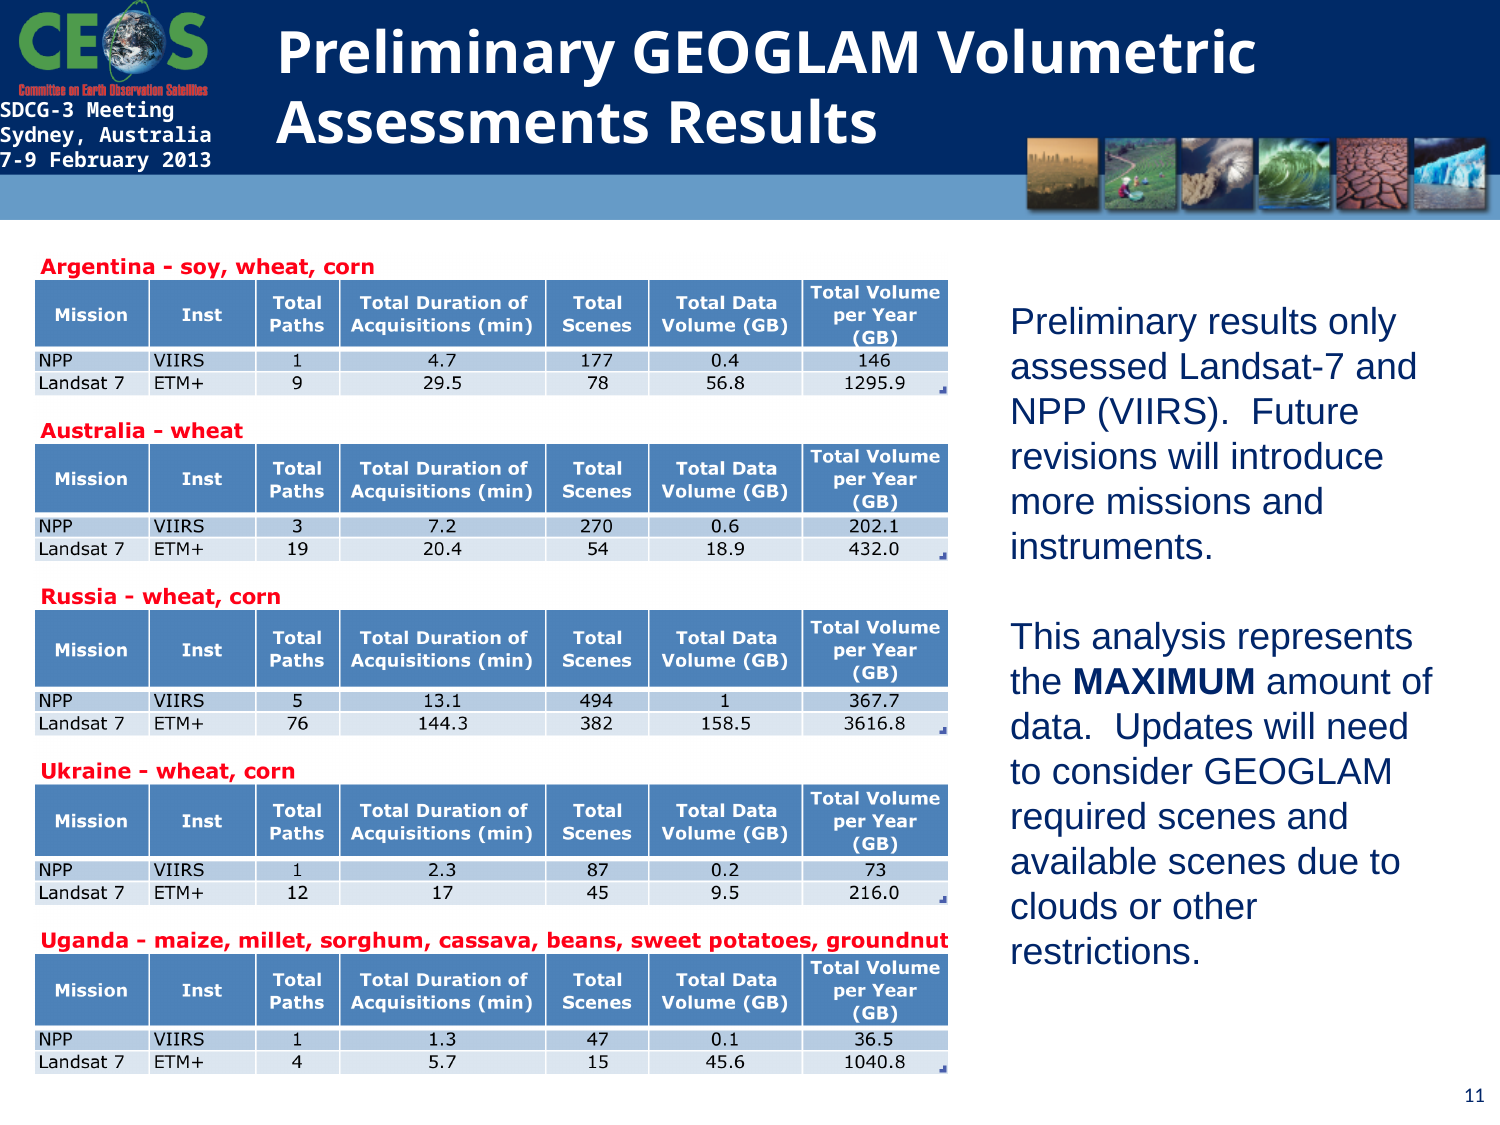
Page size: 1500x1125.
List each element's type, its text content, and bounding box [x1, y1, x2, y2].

picture [33, 252, 948, 1075]
slide_number 11 [1187, 1073, 1500, 1125]
text_box Preliminary GEOGLAM Volumetric Assessments Results [261, 35, 1459, 136]
text_box Preliminary results only assessed Landsat-7 and NPP (VIIRS). Future revisions will introduce more missions and instruments. This analysis represents the MAXIMUM amount of data. Updates will need to consider GEOGLAM required scenes and available scenes due to clouds or other restrictions. [995, 289, 1459, 980]
picture [0, 0, 1500, 220]
